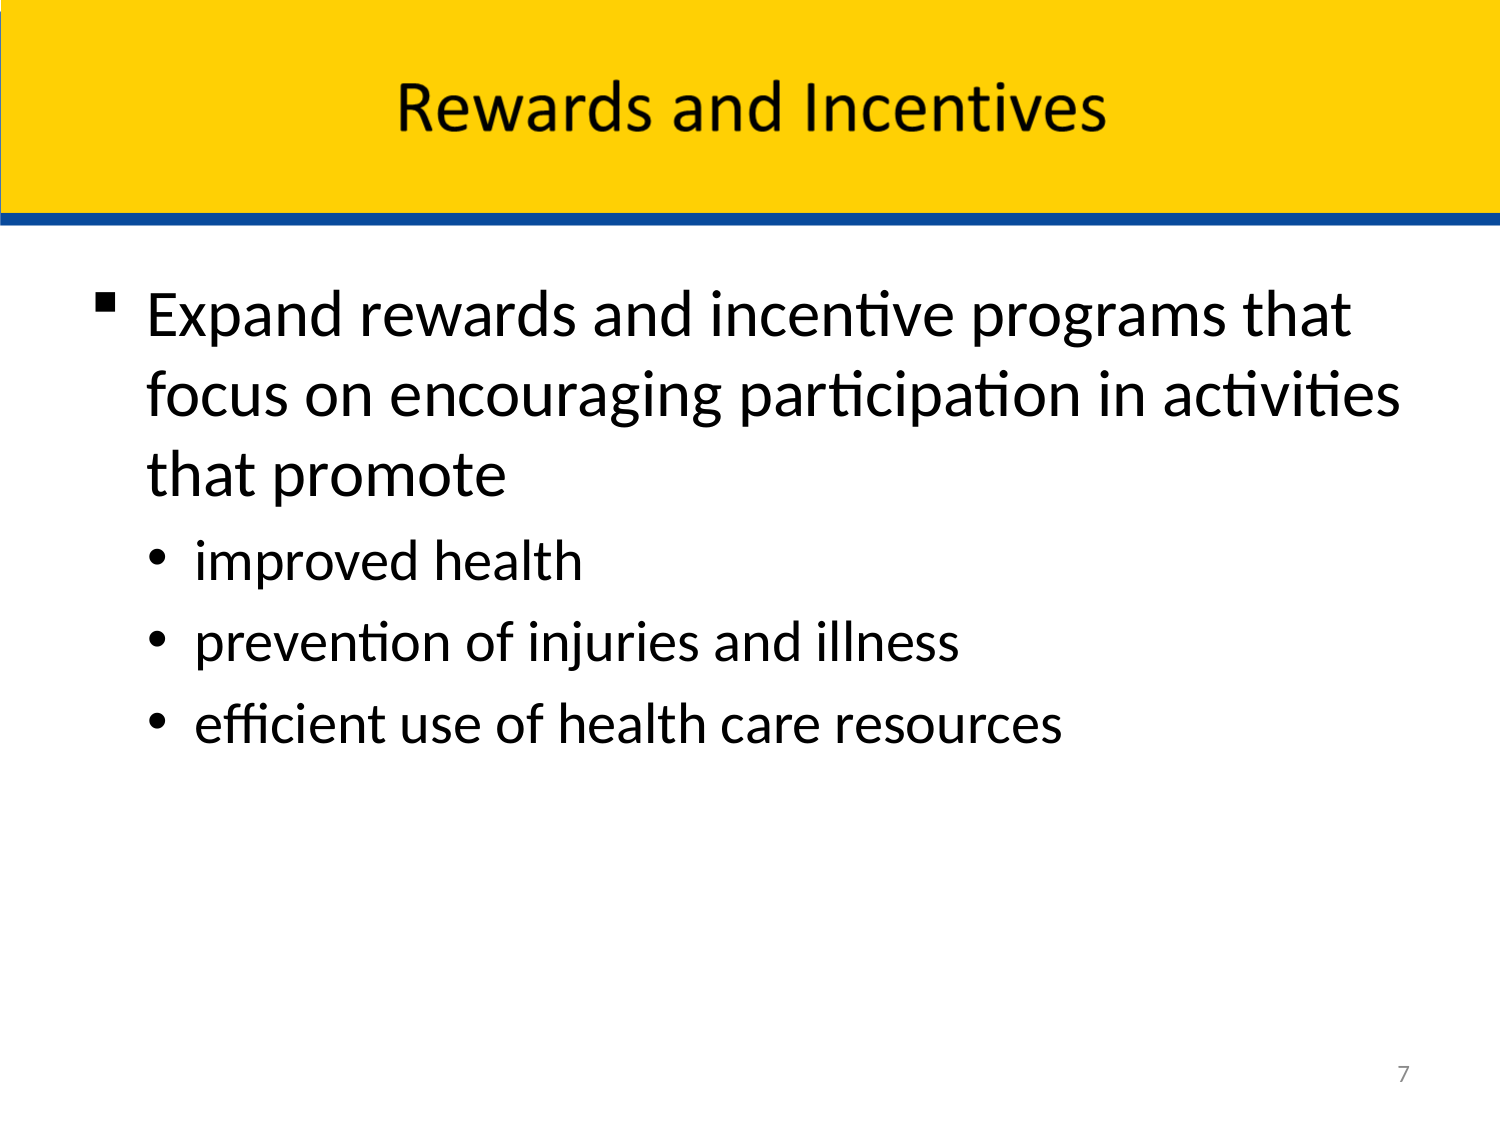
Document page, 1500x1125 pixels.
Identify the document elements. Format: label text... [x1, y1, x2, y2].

list Expand rewards and incentive programs that focus on encouraging participation in activities that promote improved health prevention of injuries and illness efficient use of health care resources [75, 262, 1425, 988]
picture [0, 0, 1500, 227]
slide_number 7 [1074, 1042, 1425, 1103]
